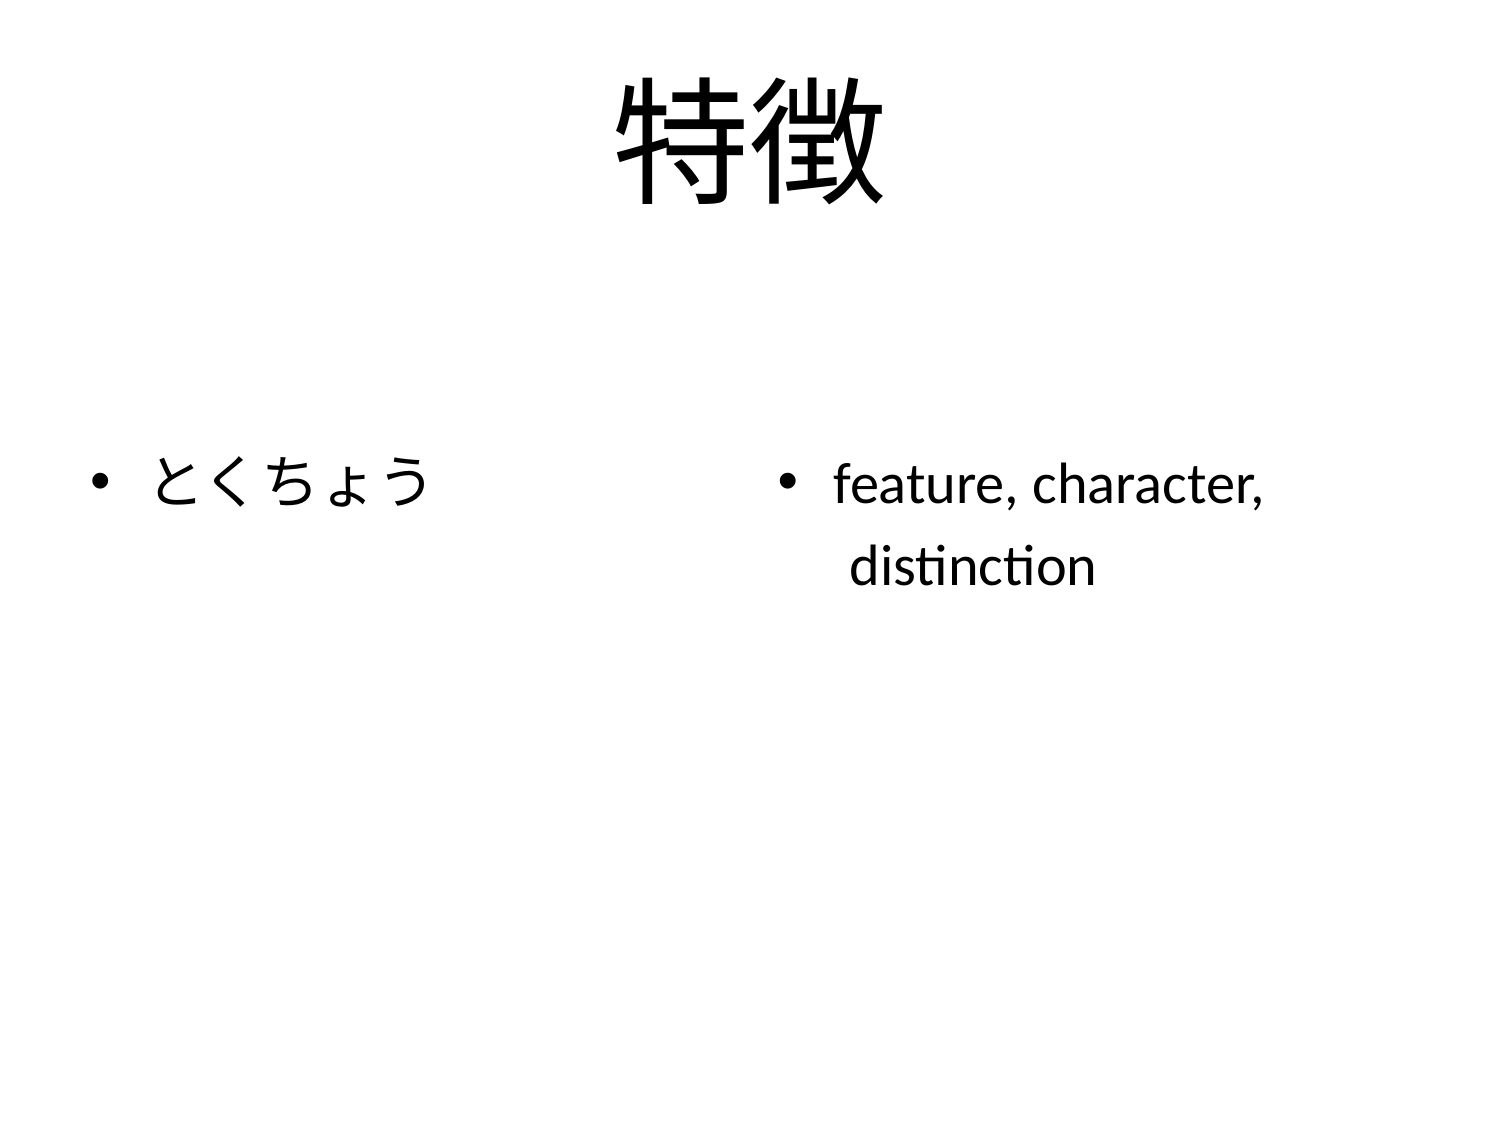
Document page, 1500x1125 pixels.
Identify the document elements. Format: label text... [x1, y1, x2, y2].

title 特徴 [74, 44, 1426, 233]
list feature, character, distinction [762, 437, 1426, 1006]
list とくちょう [74, 437, 738, 1006]
